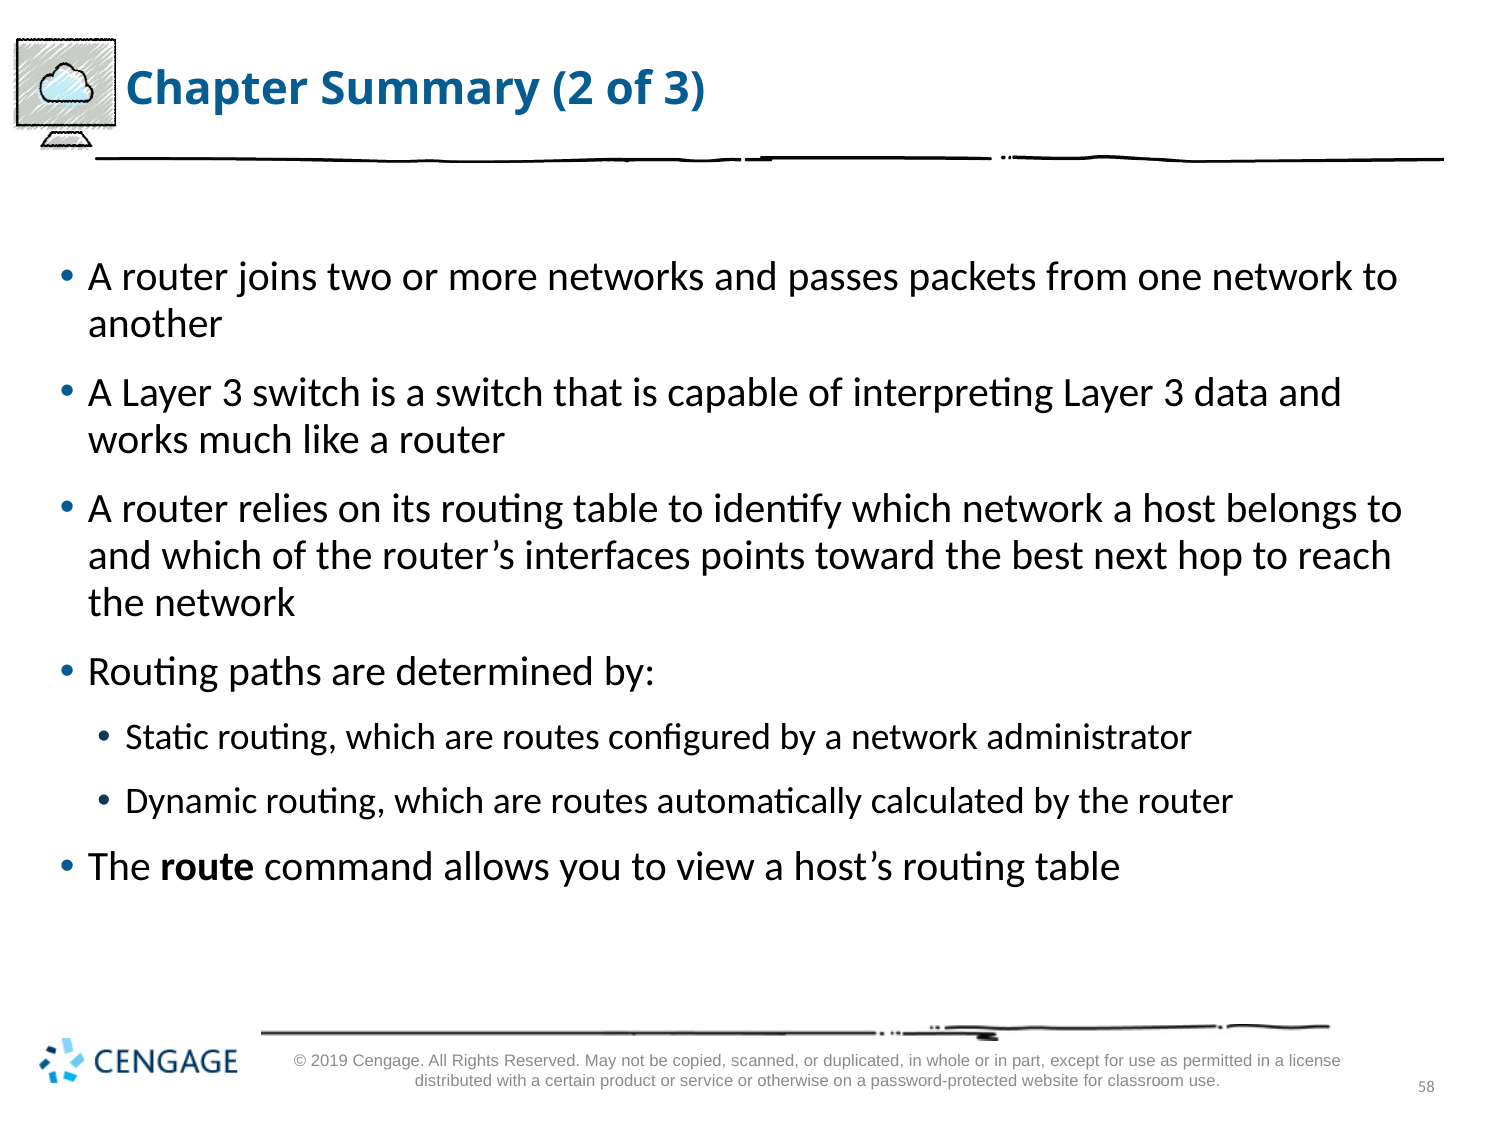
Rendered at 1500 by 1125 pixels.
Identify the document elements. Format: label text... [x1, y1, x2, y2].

list A router joins two or more networks and passes packets from one network to another A Layer 3 switch is a switch that is capable of interpreting Layer 3 data and works much like a router A router relies on its routing table to identify which network a host belongs to and which of the router’s interfaces points toward the best next hop to reach the network Routing paths are determined by: Static routing, which are routes configured by a network administrator Dynamic routing, which are routes automatically calculated by the router The route command allows you to view a host’s routing table [59, 252, 1441, 897]
picture [261, 1024, 1331, 1041]
title Chapter Summary (2 of 3) [125, 66, 1442, 116]
picture [13, 36, 117, 151]
footer © 2019 Cengage. All Rights Reserved. May not be copied, scanned, or duplicated, in whole or in part, except for use as permitted in a license distributed with a certain product or service or otherwise on a password-protected website for classroom use. [262, 1050, 1375, 1091]
picture [95, 155, 1444, 163]
picture [19, 1024, 250, 1096]
